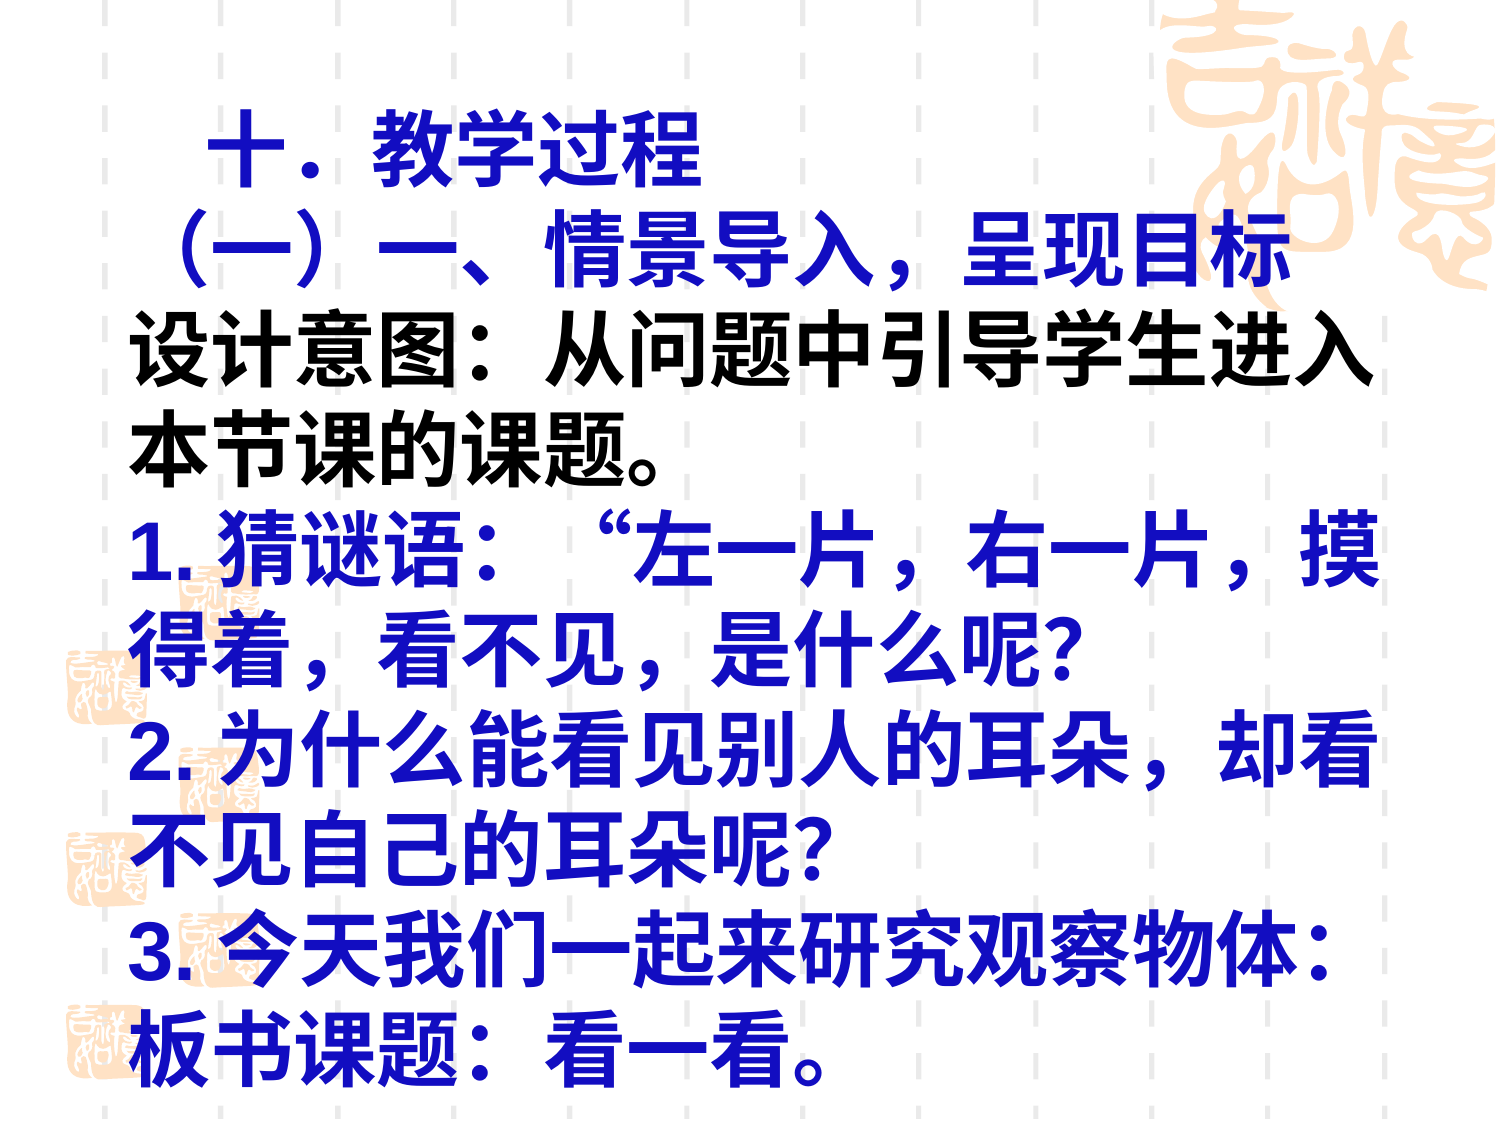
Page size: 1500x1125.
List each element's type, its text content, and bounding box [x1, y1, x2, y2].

text_box 十．教学过程 （一）一、情景导入，呈现目标 设计意图：从问题中引导学生进入本节课的课题。 1.猜谜语：“左一片，右一片，摸得着，看不见，是什么呢？ 2.为什么能看见别人的耳朵，却看不见自己的耳朵呢？ 3.今天我们一起来研究观察物体：板书课题：看一看。 [112, 90, 1455, 1105]
